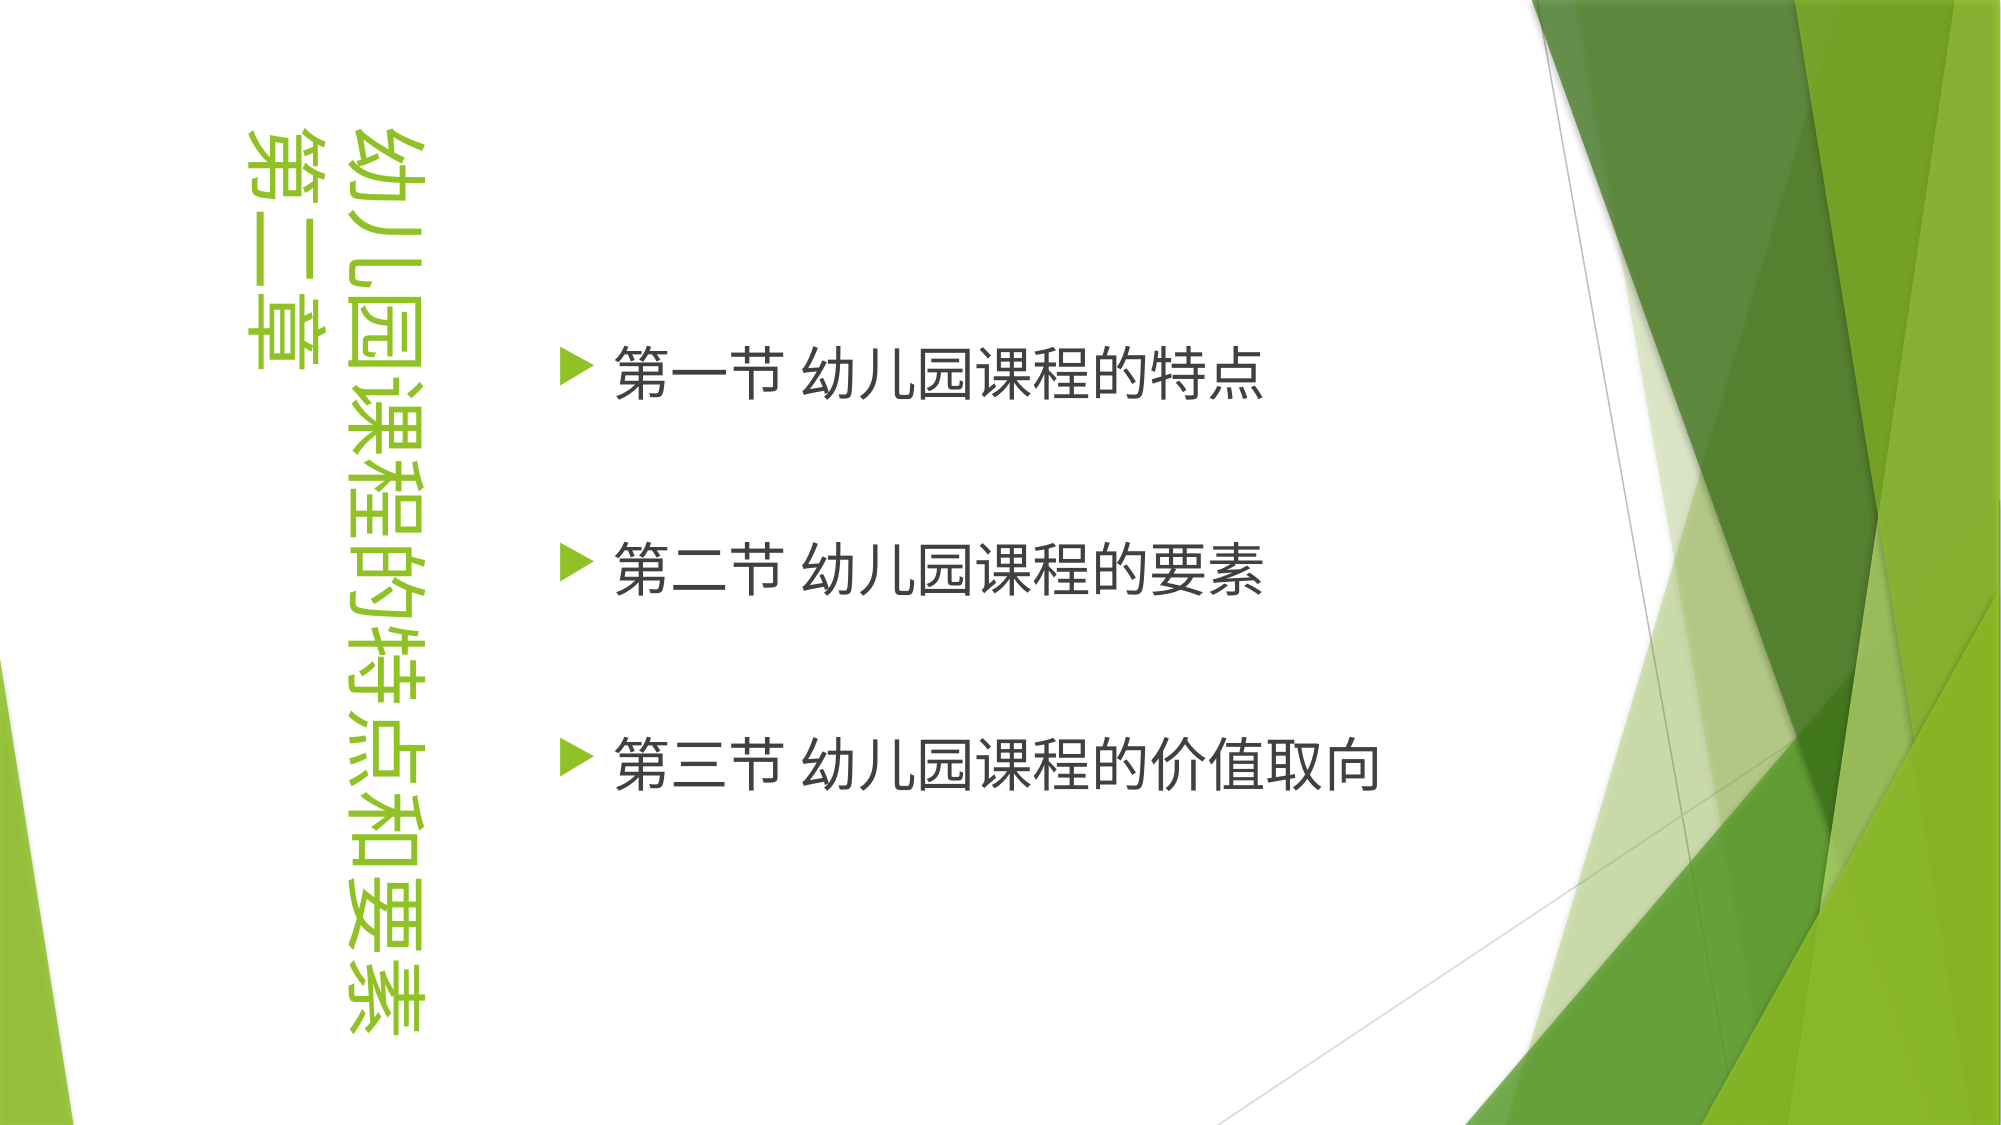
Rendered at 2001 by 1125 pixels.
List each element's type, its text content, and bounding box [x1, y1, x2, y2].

list 第一节 幼儿园课程的特点 第二节 幼儿园课程的要素 第三节 幼儿园课程的价值取向 [540, 225, 1596, 861]
text_box 幼儿园课程的特点和要素 第二章 [214, 109, 447, 1068]
